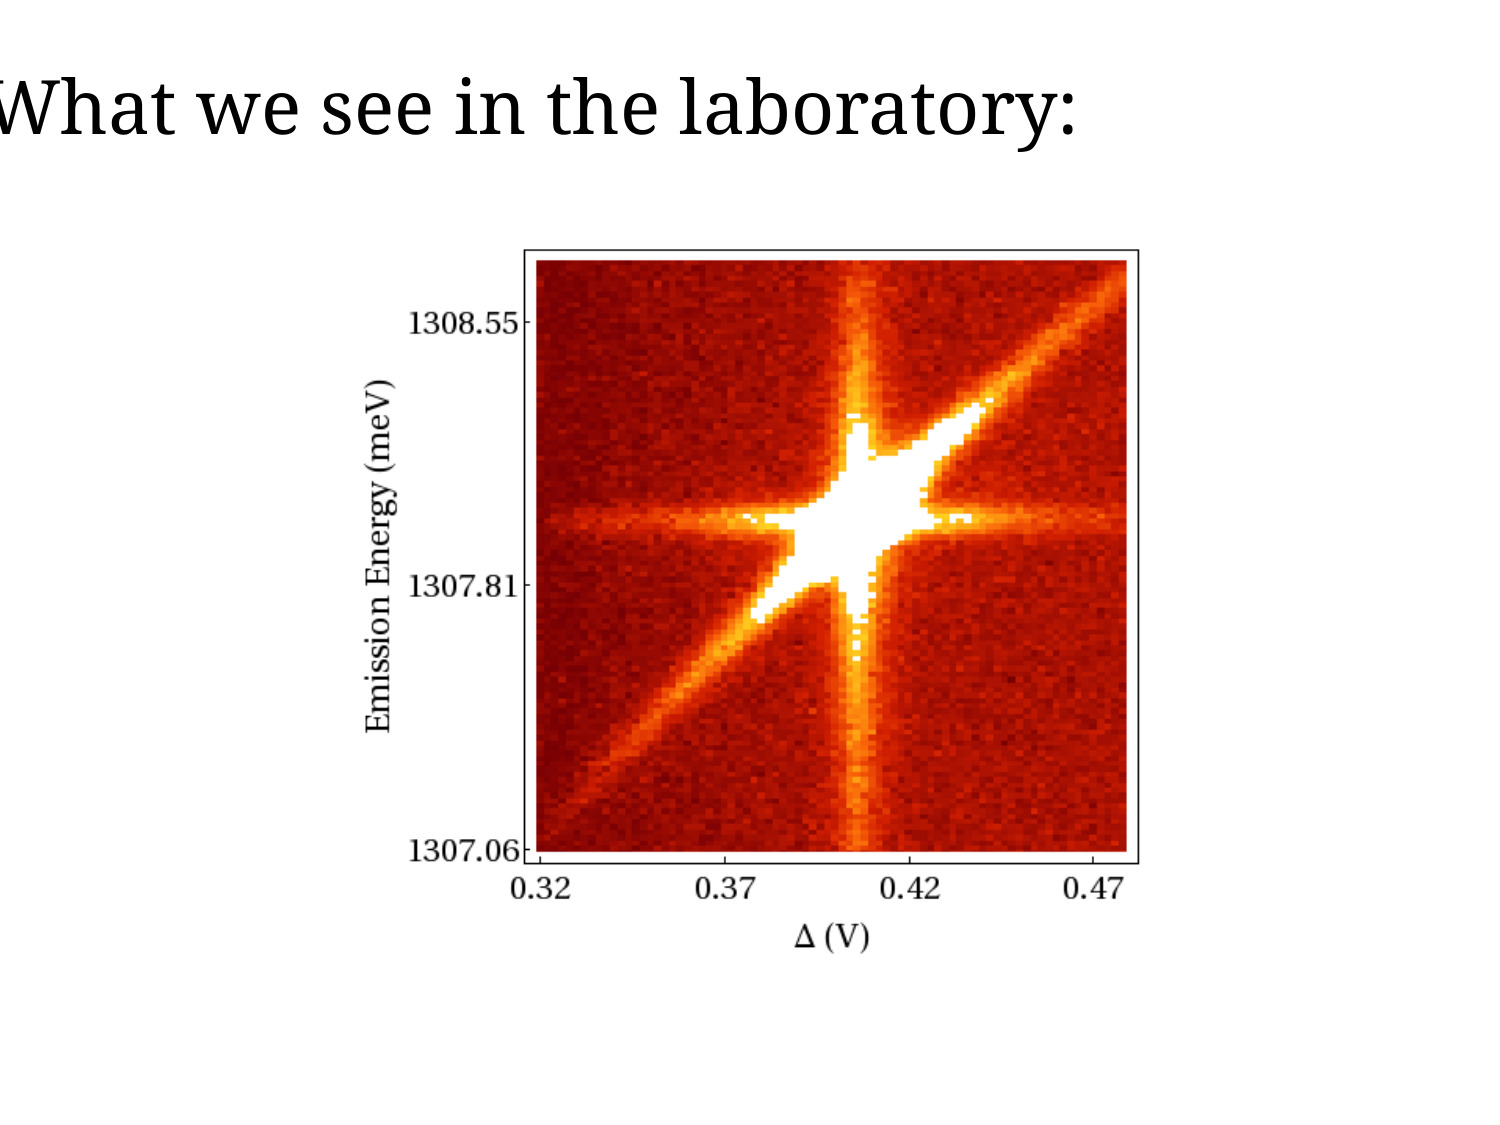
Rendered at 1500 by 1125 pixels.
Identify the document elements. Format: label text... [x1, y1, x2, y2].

picture [358, 248, 1141, 957]
text_box What we see in the laboratory: [0, 52, 1096, 158]
